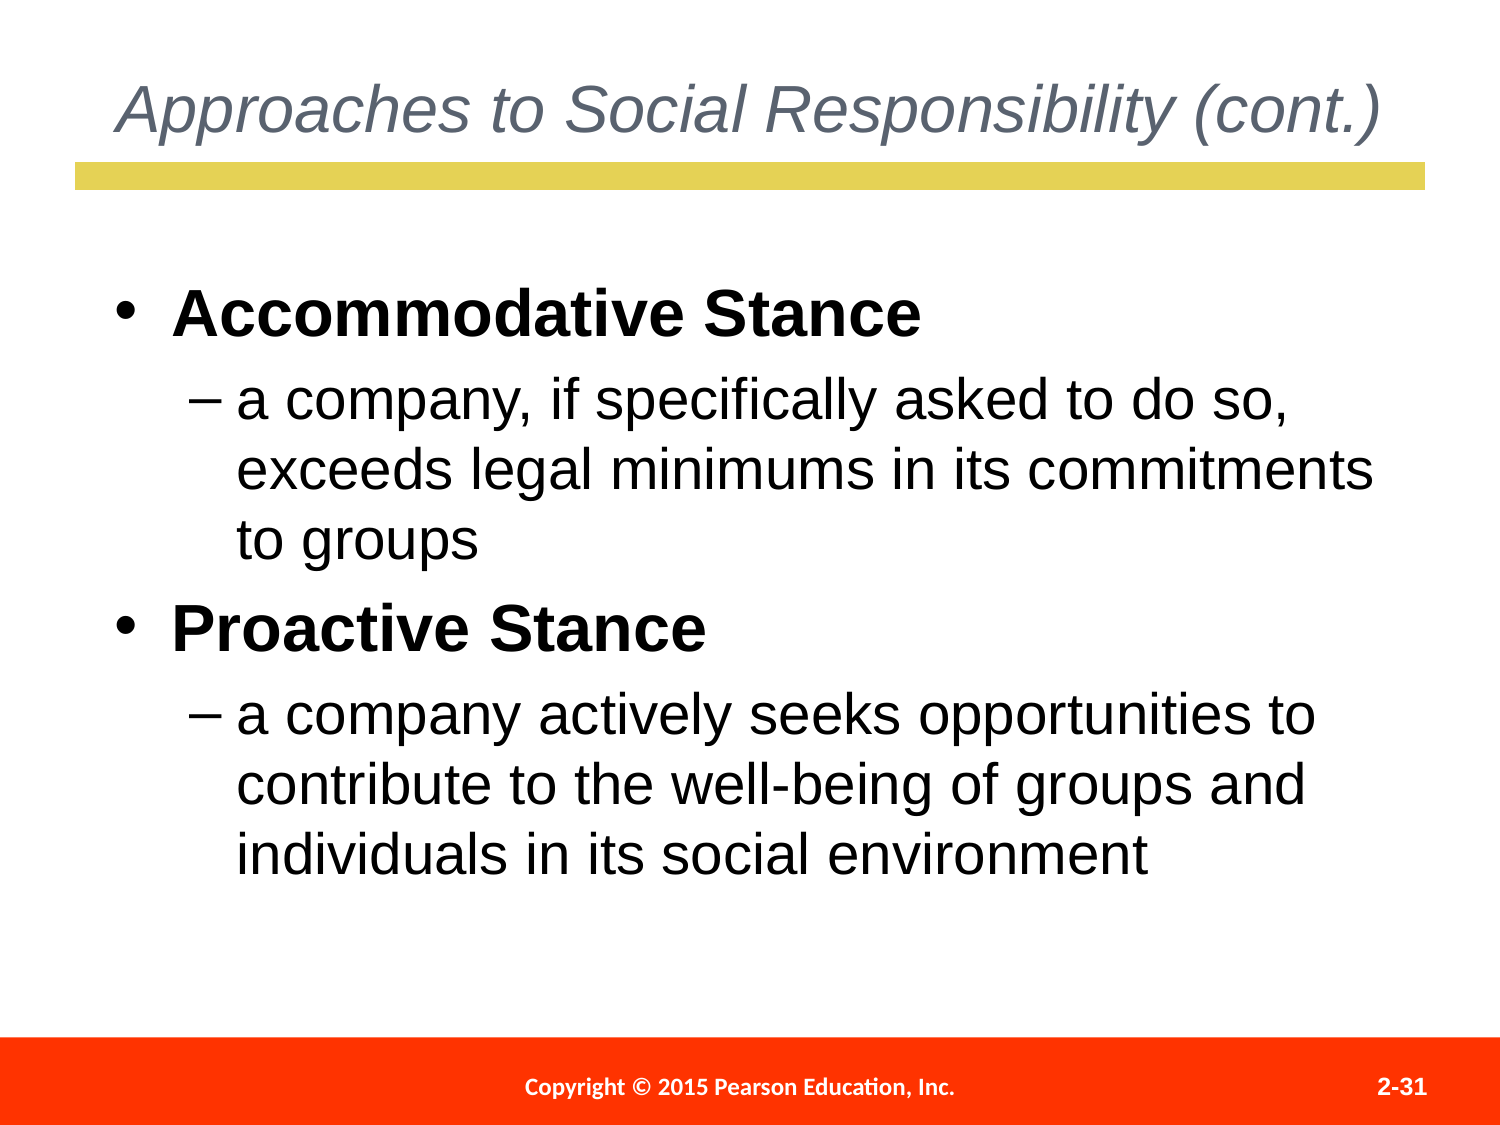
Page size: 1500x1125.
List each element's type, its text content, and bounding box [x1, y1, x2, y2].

text_box Approaches to Social Responsibility (cont.) [74, 12, 1425, 200]
text_box Accommodative Stance a company, if specifically asked to do so, exceeds legal minimums in its commitments to groups Proactive Stance a company actively seeks opportunities to contribute to the well-being of groups and individuals in its social environment [99, 262, 1413, 1005]
